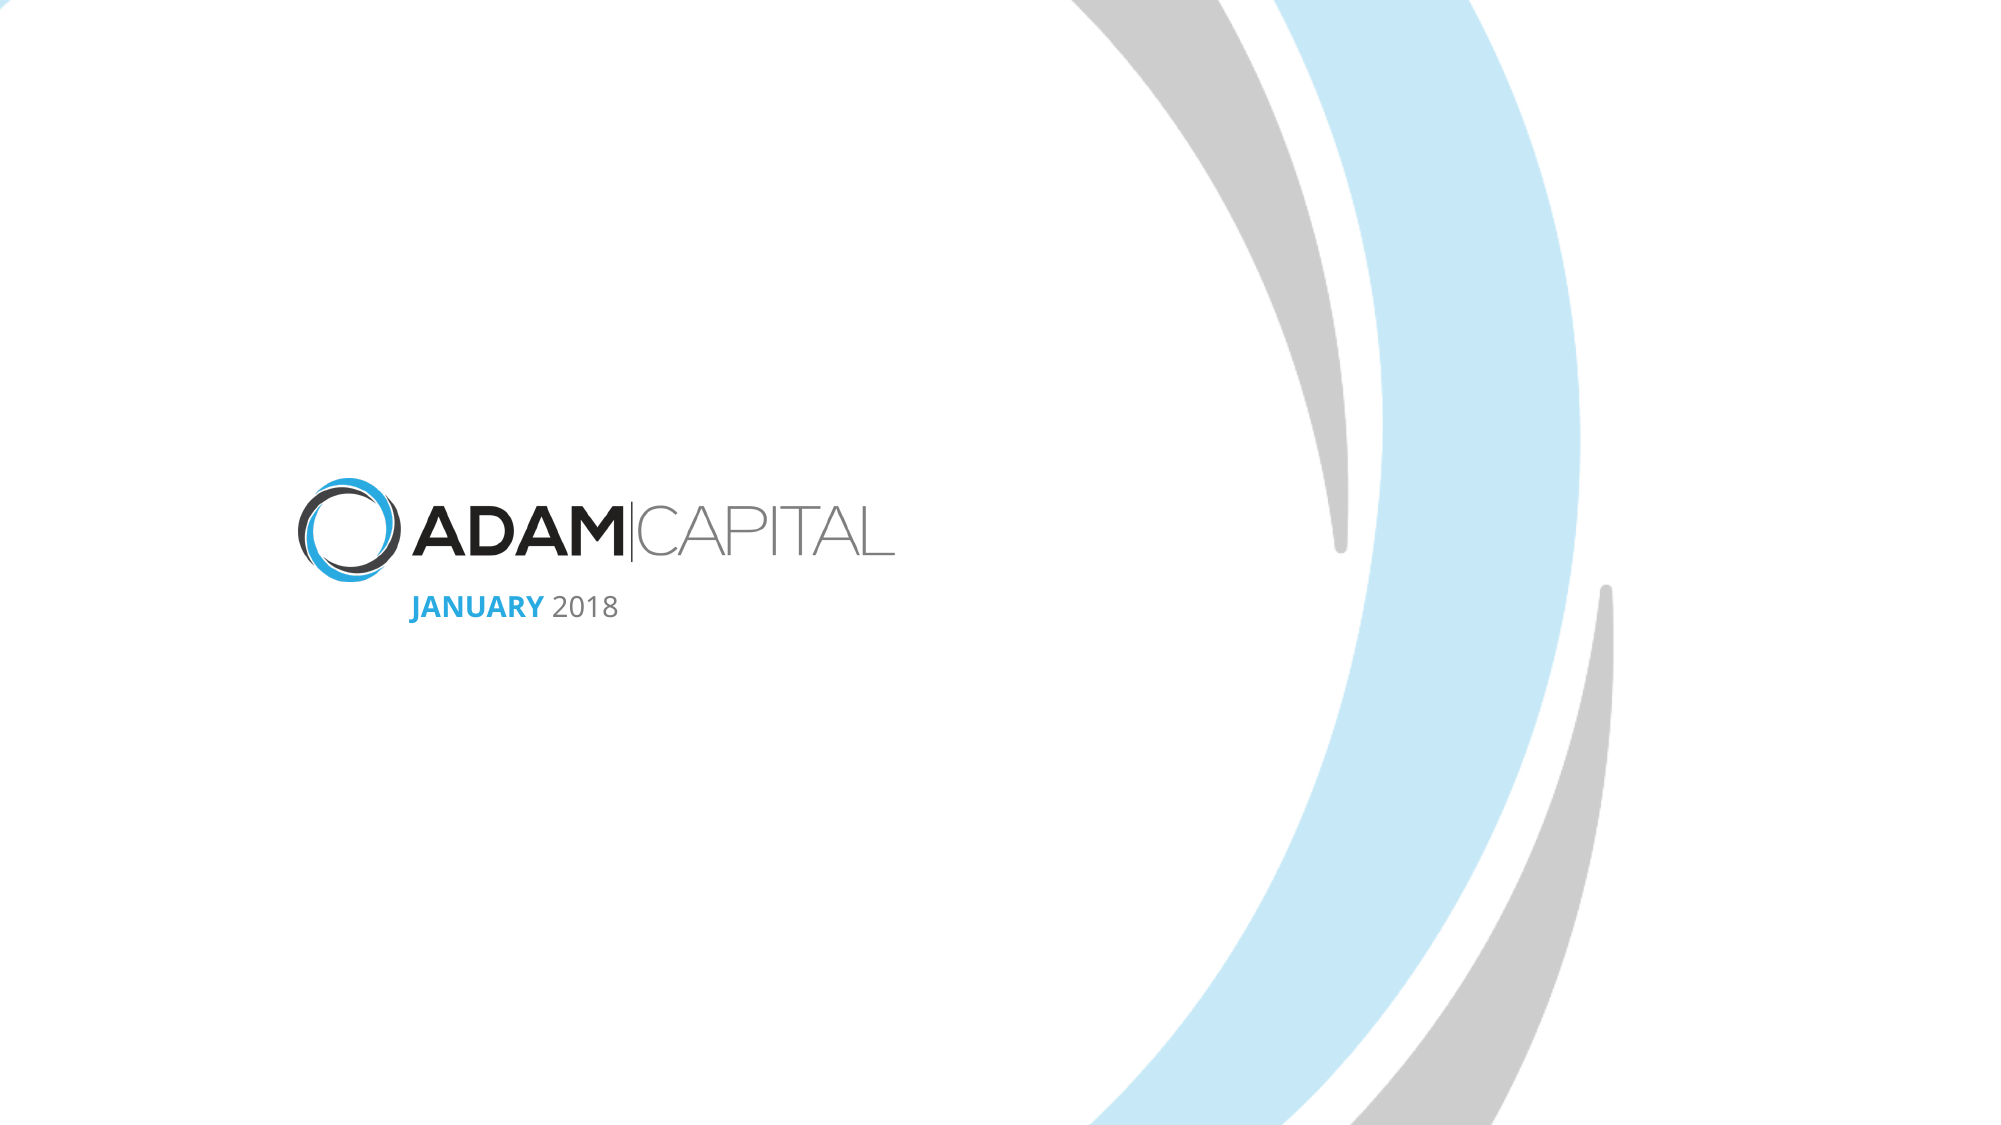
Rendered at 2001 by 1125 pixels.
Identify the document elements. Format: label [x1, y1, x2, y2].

picture [0, 0, 1641, 1125]
